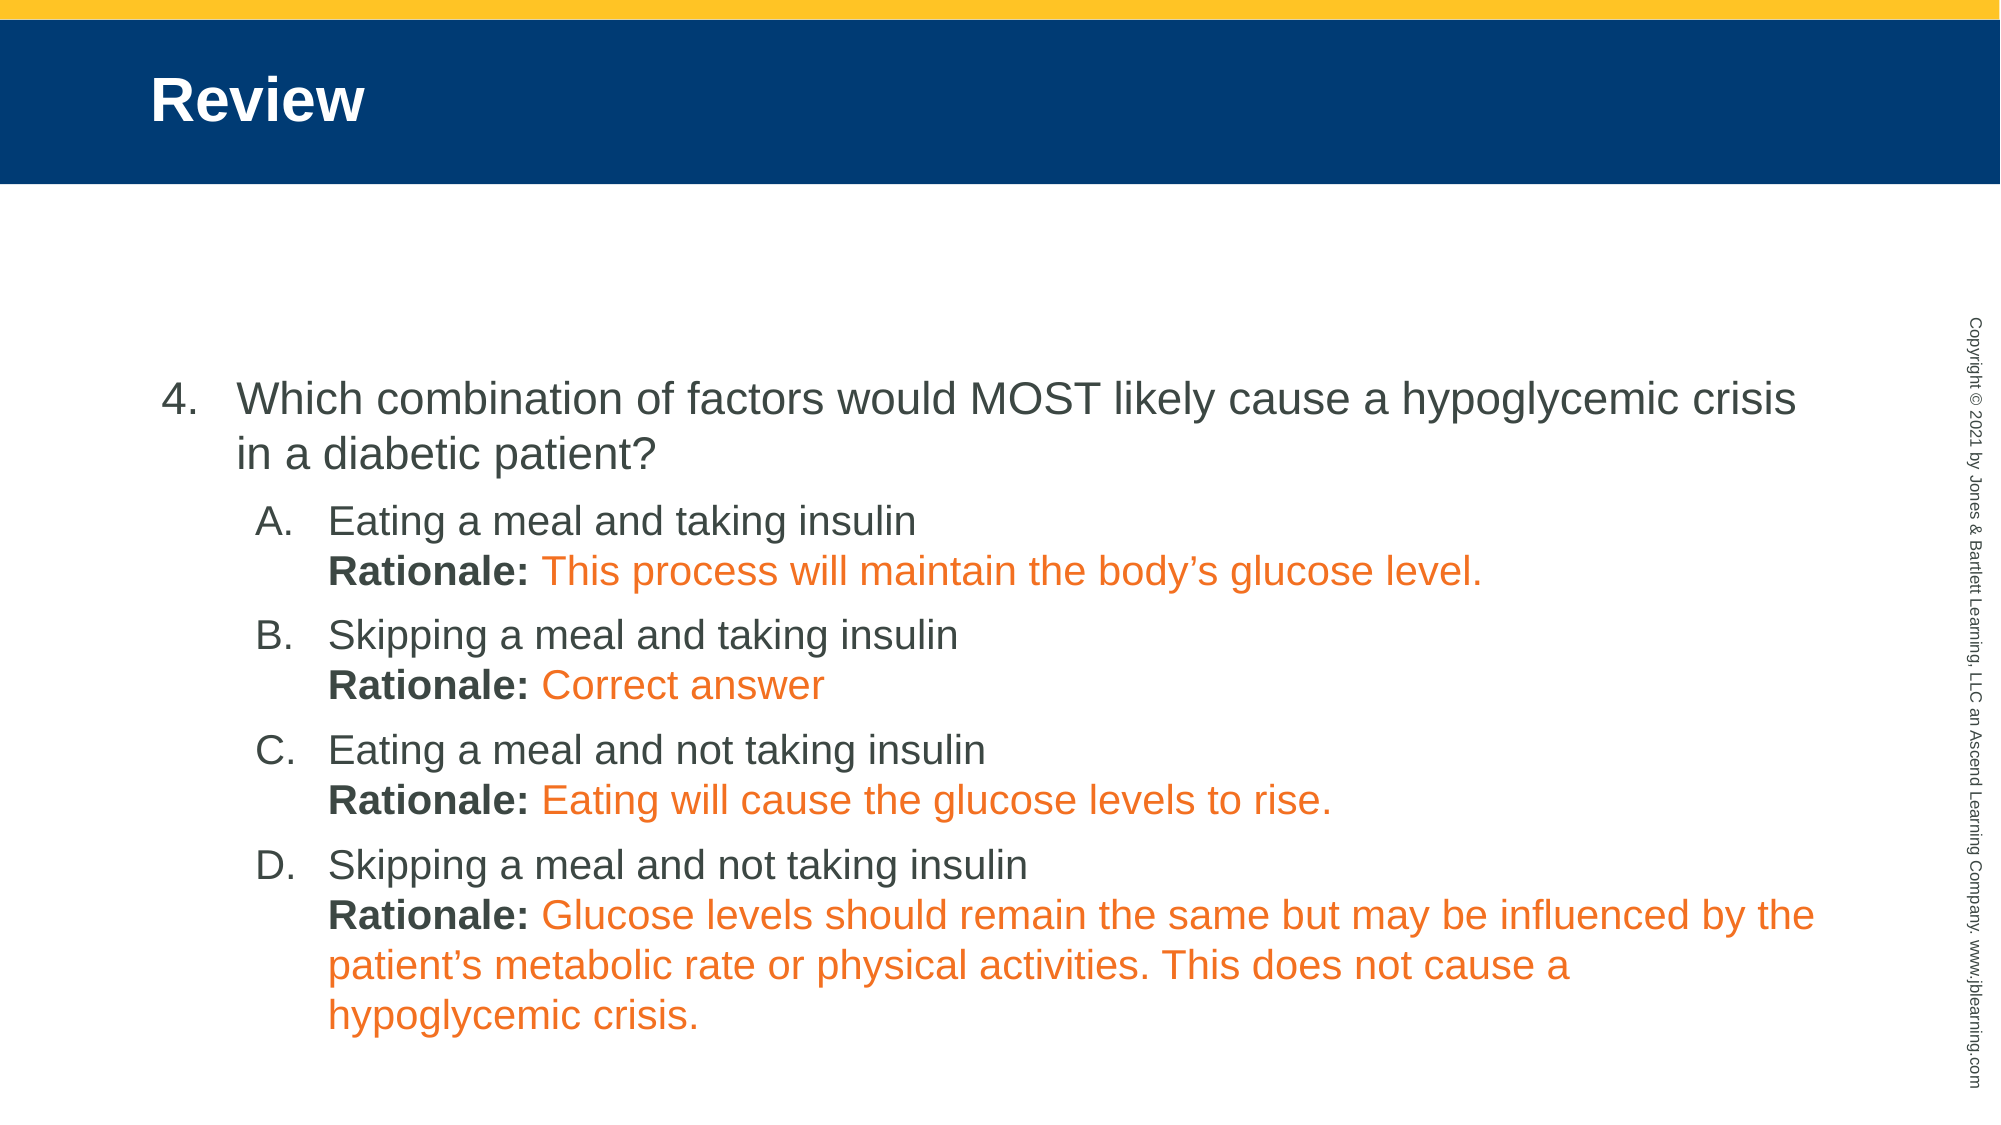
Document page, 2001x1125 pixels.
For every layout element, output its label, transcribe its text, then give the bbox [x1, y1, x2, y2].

title Review [0, 19, 2000, 185]
list Which combination of factors would MOST likely cause a hypoglycemic crisis in a diabetic patient? Eating a meal and taking insulin Rationale: This process will maintain the body’s glucose level. Skipping a meal and taking insulin Rationale: Correct answer Eating a meal and not taking insulin Rationale: Eating will cause the glucose levels to rise. Skipping a meal and not taking insulin Rationale: Glucose levels should remain the same but may be influenced by the patient’s metabolic rate or physical activities. This does not cause a hypoglycemic crisis. [146, 361, 1859, 1016]
